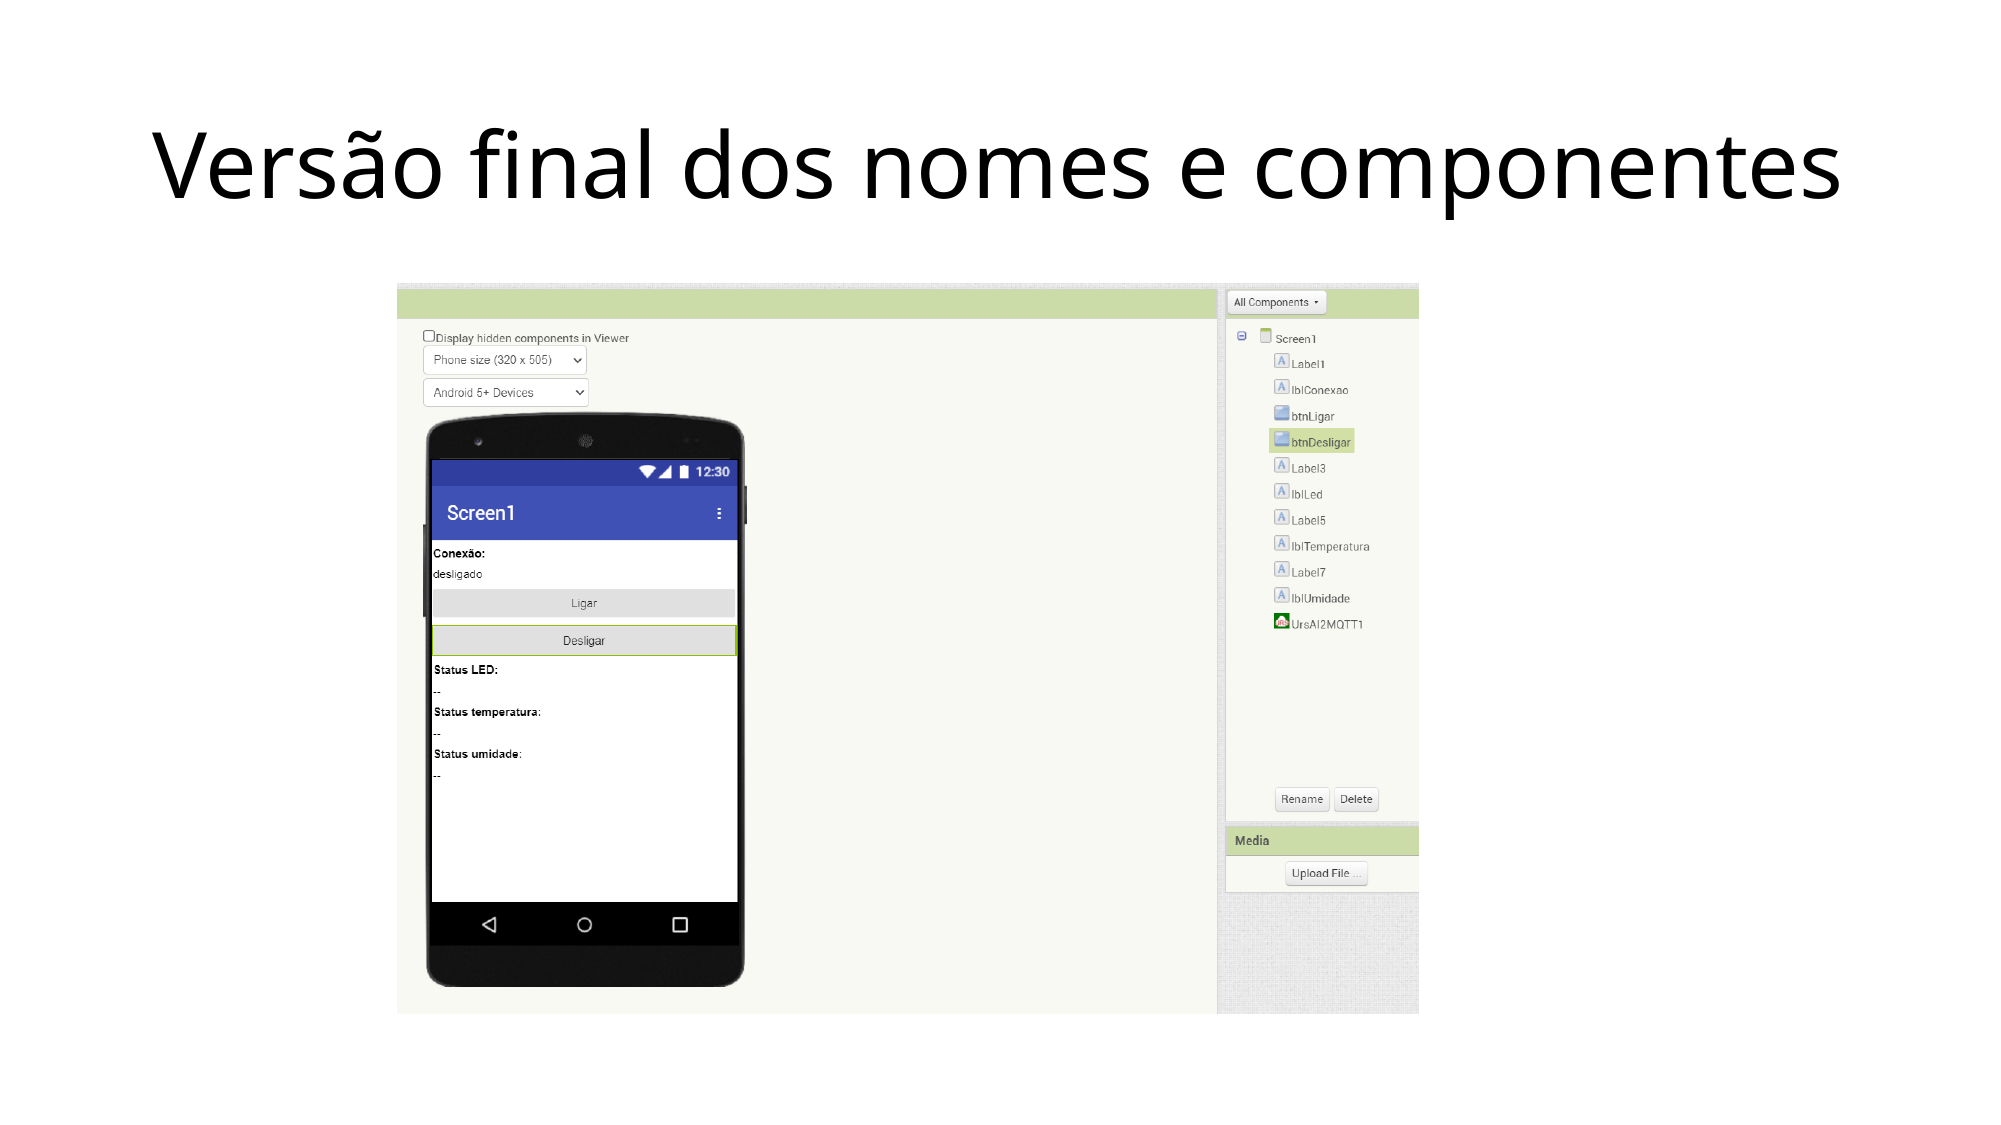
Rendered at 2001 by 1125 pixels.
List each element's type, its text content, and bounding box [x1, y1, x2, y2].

title Versão final dos nomes e componentes [137, 59, 1863, 278]
picture [396, 283, 1420, 1014]
